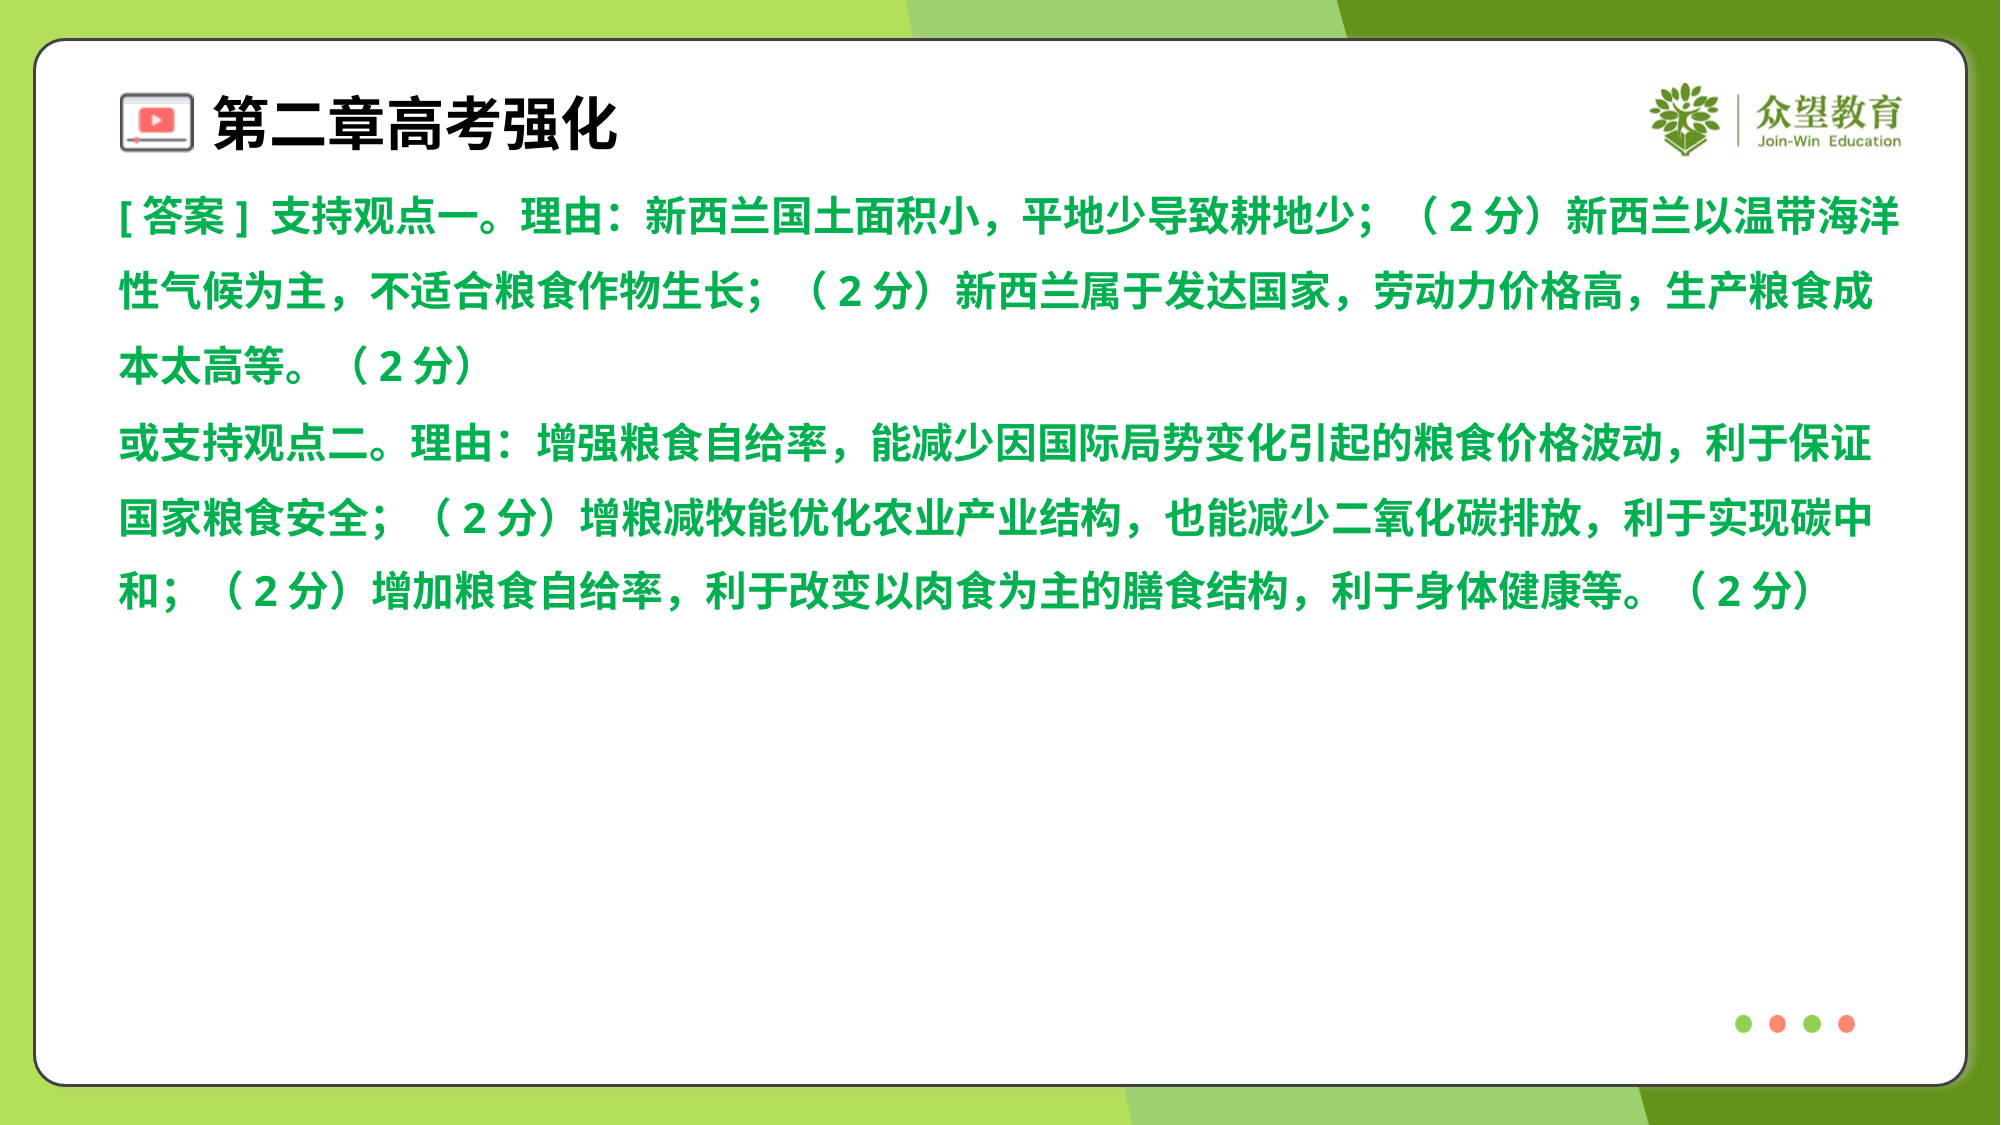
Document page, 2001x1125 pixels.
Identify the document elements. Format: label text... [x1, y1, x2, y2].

text_box [答案] 支持观点一。理由：新西兰国土面积小，平地少导致耕地少；（2分）新西兰以温带海洋 性气候为主，不适合粮食作物生长；（2分）新西兰属于发达国家，劳动力价格高，生产粮食成 本太高等。（2分） 或支持观点二。理由：增强粮食自给率，能减少因国际局势变化引起的粮食价格波动，利于保证 国家粮食安全；（2分）增粮减牧能优化农业产业结构，也能减少二氧化碳排放，利于实现碳中 和；（2分）增加粮食自给率，利于改变以肉食为主的膳食结构，利于身体健康等。（2分） [118, 164, 1883, 608]
picture [0, 0, 2000, 1125]
